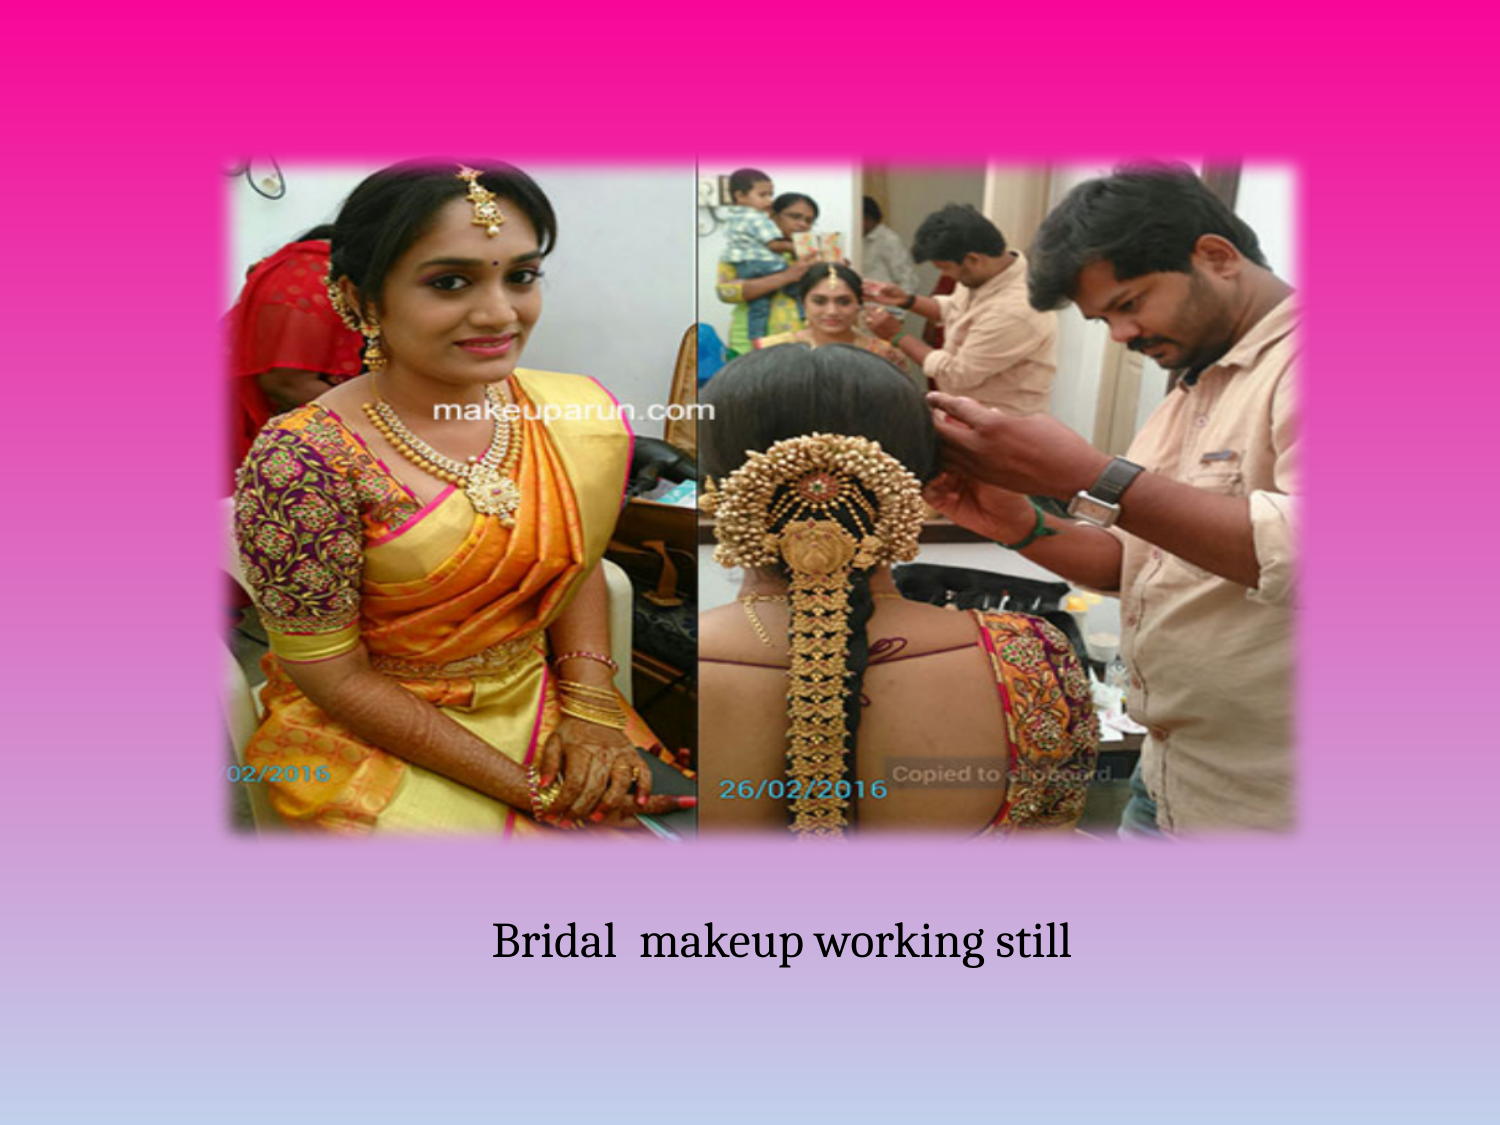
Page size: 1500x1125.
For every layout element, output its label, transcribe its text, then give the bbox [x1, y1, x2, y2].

picture [212, 149, 1313, 851]
text_box Bridal makeup working still [476, 899, 1088, 975]
